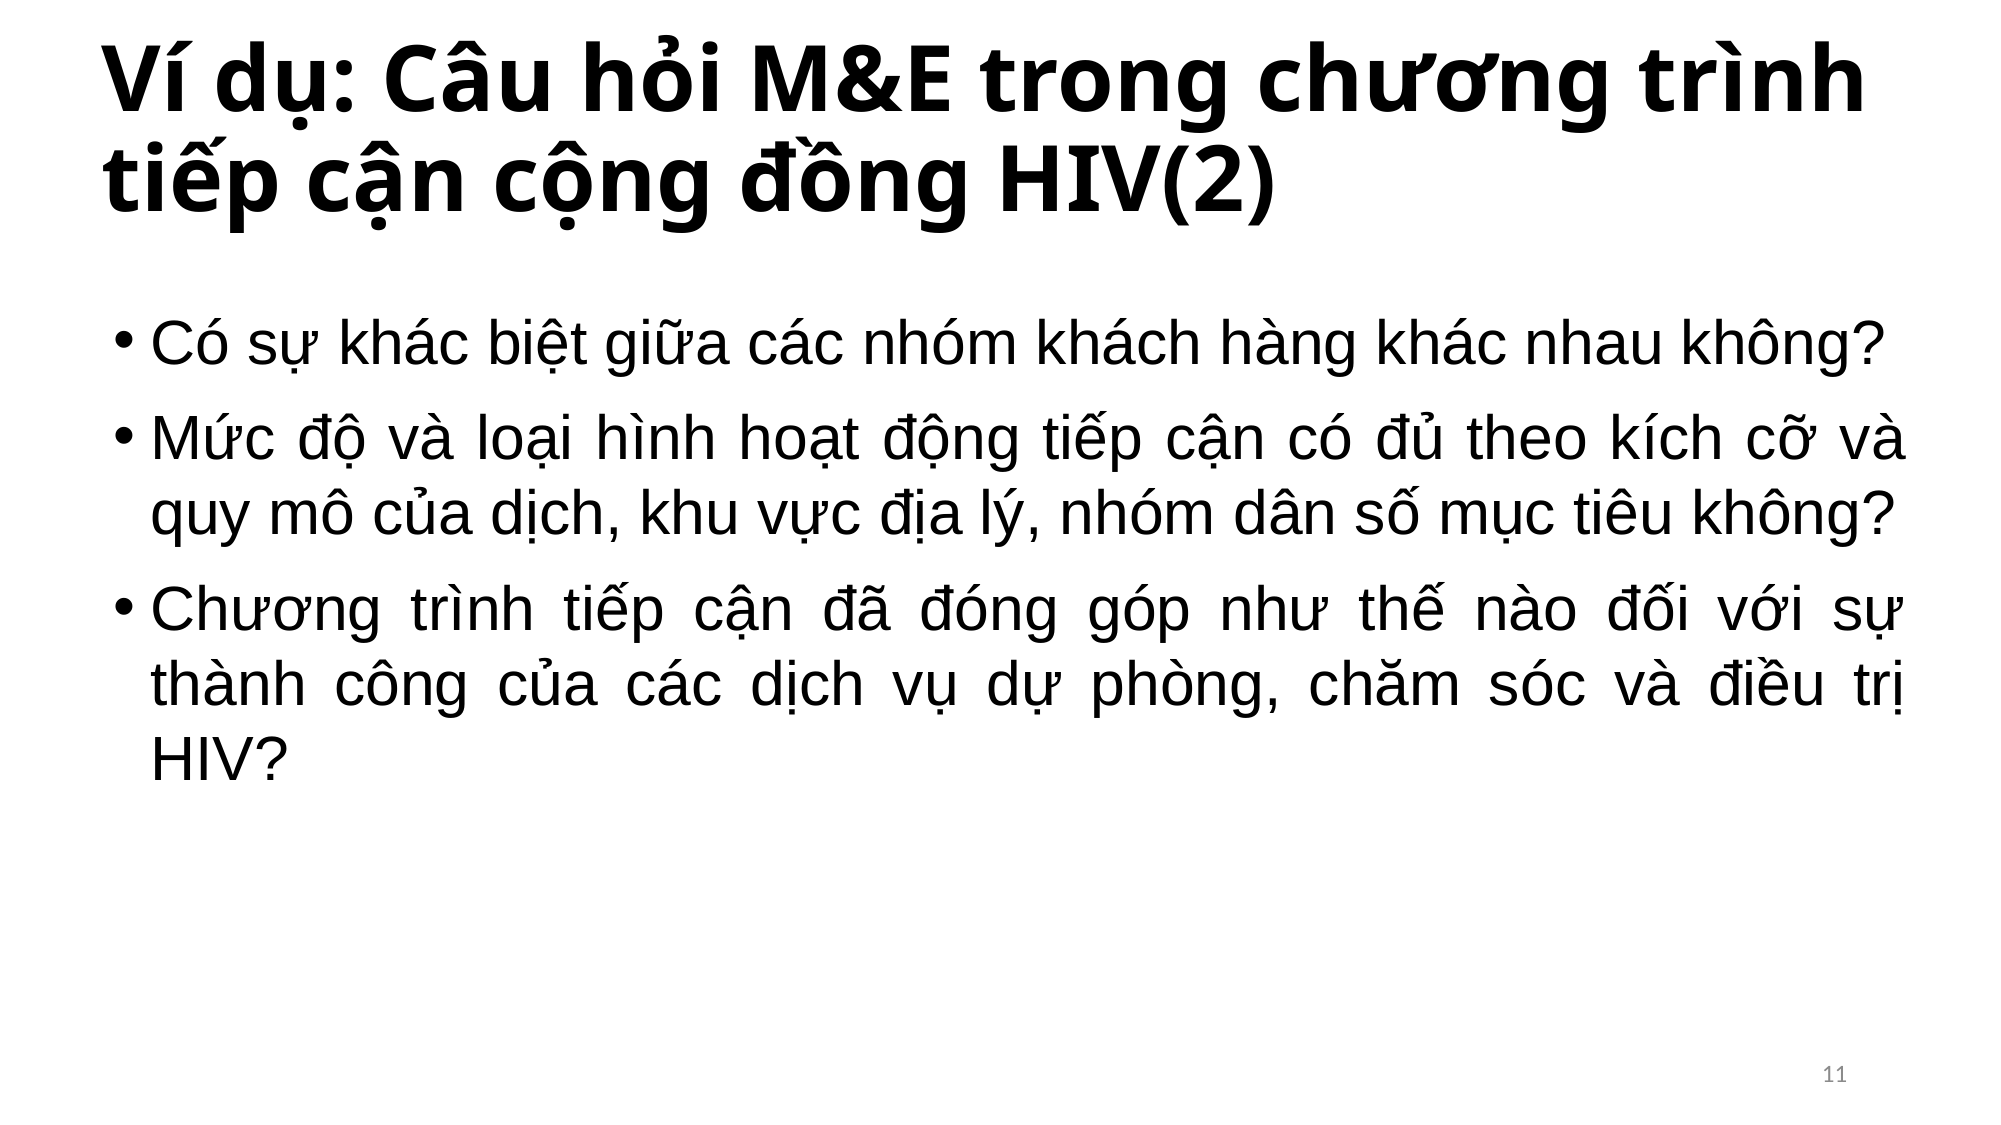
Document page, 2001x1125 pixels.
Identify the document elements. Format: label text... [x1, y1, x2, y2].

slide_number 11 [1412, 1042, 1863, 1103]
title Ví dụ: Câu hỏi M&E trong chương trình tiếp cận cộng đồng HIV(2) [86, 23, 1931, 241]
list Có sự khác biệt giữa các nhóm khách hàng khác nhau không? Mức độ và loại hình hoạt động tiếp cận có đủ theo kích cỡ và quy mô của dịch, khu vực địa lý, nhóm dân số mục tiêu không? Chương trình tiếp cận đã đóng góp như thế nào đối với sự thành công của các dịch vụ dự phòng, chăm sóc và điều trị HIV? [89, 294, 1918, 1061]
